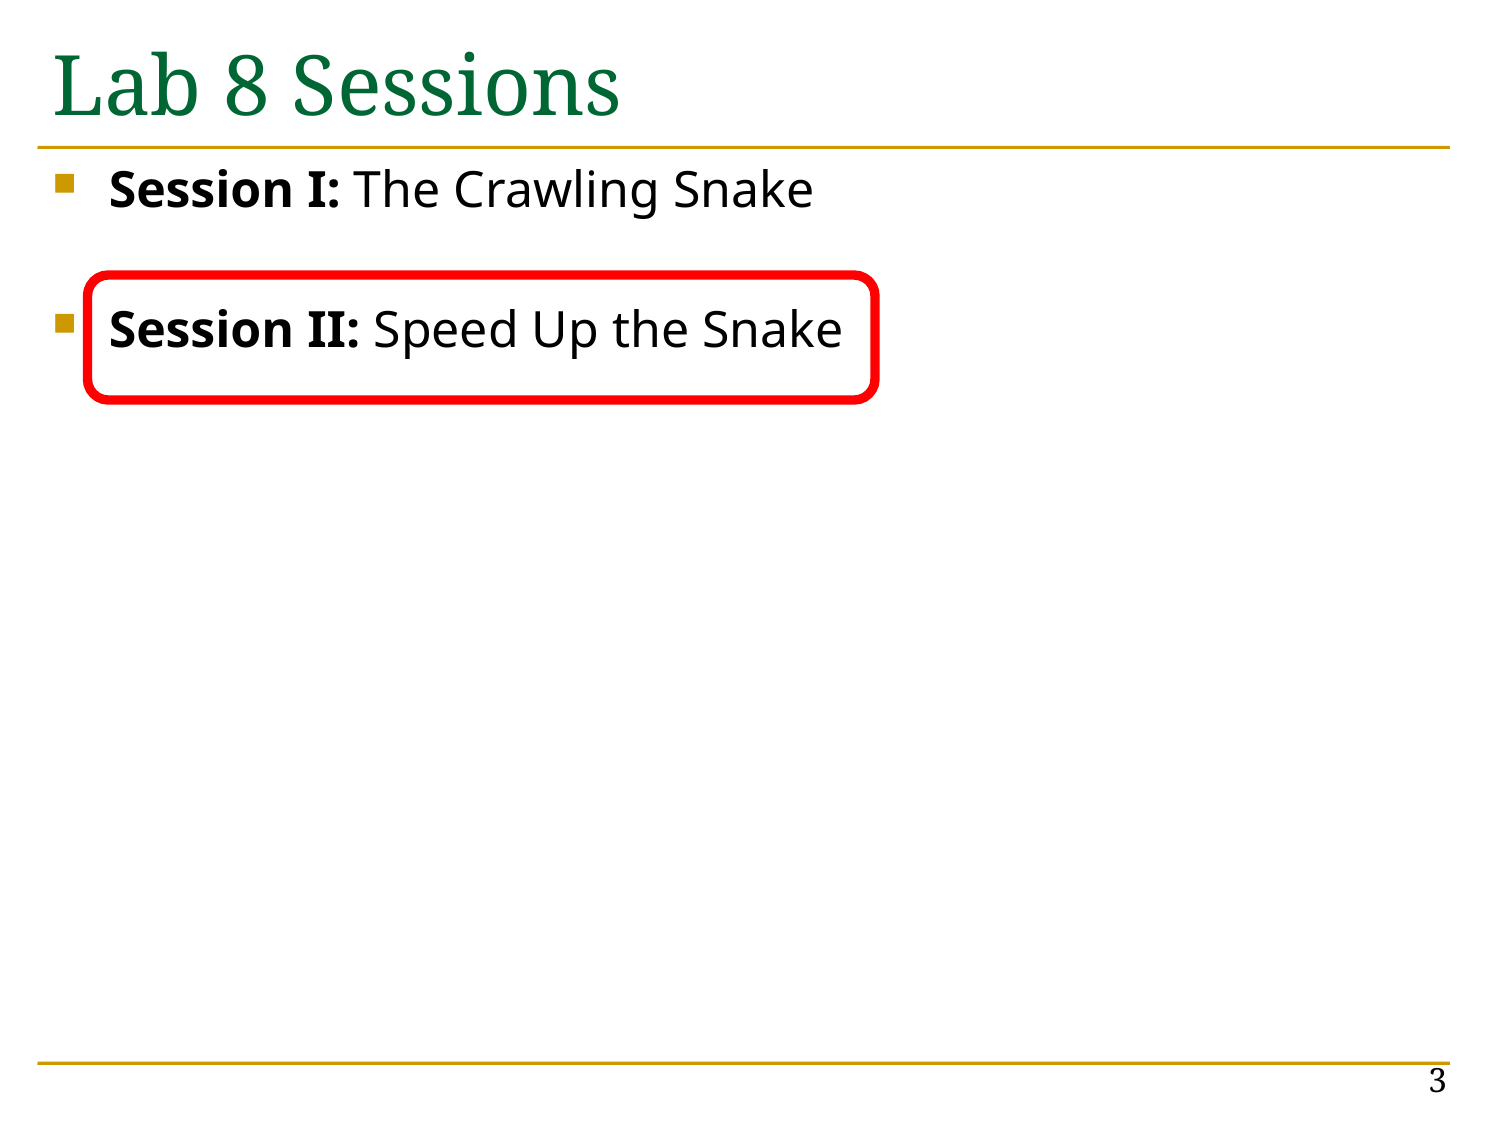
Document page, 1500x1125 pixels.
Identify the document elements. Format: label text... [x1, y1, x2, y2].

slide_number 3 [1111, 1036, 1462, 1112]
list Session I: The Crawling Snake Session II: Speed Up the Snake [37, 149, 1450, 1063]
title Lab 8 Sessions [37, 24, 1450, 149]
text_box [87, 274, 876, 401]
